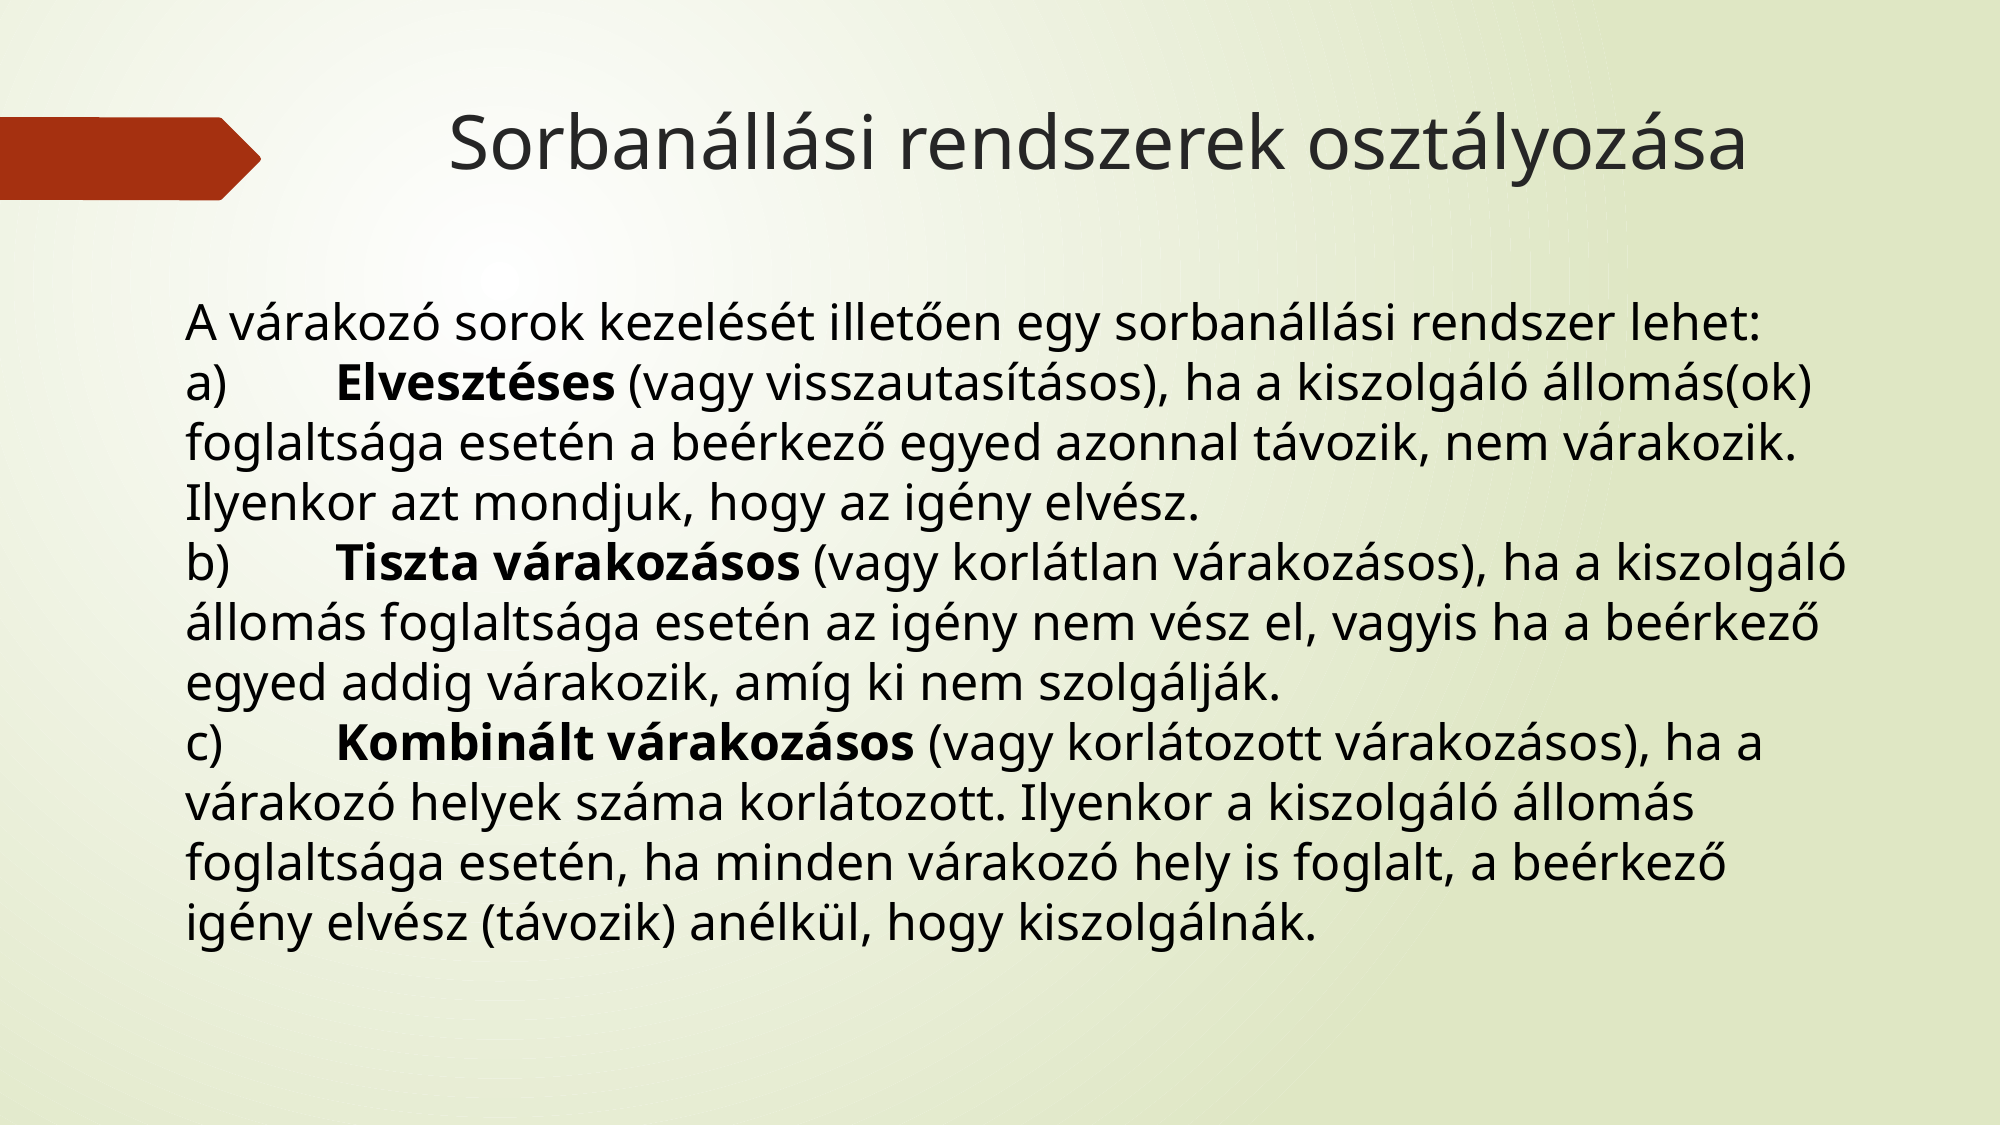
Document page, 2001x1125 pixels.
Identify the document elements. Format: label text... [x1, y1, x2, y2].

text_box A várakozó sorok kezelését illetően egy sorbanállási rendszer lehet: a) Elvesztéses (vagy visszautasításos), ha a kiszolgáló állomás(ok) foglaltsága esetén a beérkező egyed azonnal távozik, nem várakozik. Ilyenkor azt mondjuk, hogy az igény elvész. b) Tiszta várakozásos (vagy korlátlan várakozásos), ha a kiszolgáló állomás foglaltsága esetén az igény nem vész el, vagyis ha a beérkező egyed addig várakozik, amíg ki nem szolgálják. c) Kombinált várakozásos (vagy korlátozott várakozásos), ha a várakozó helyek száma korlátozott. Ilyenkor a kiszolgáló állomás foglaltsága esetén, ha minden várakozó hely is foglalt, a beérkező igény elvész (távozik) anélkül, hogy kiszolgálnák. [170, 282, 1884, 1003]
title Sorbanállási rendszerek osztályozása [433, 86, 1896, 239]
